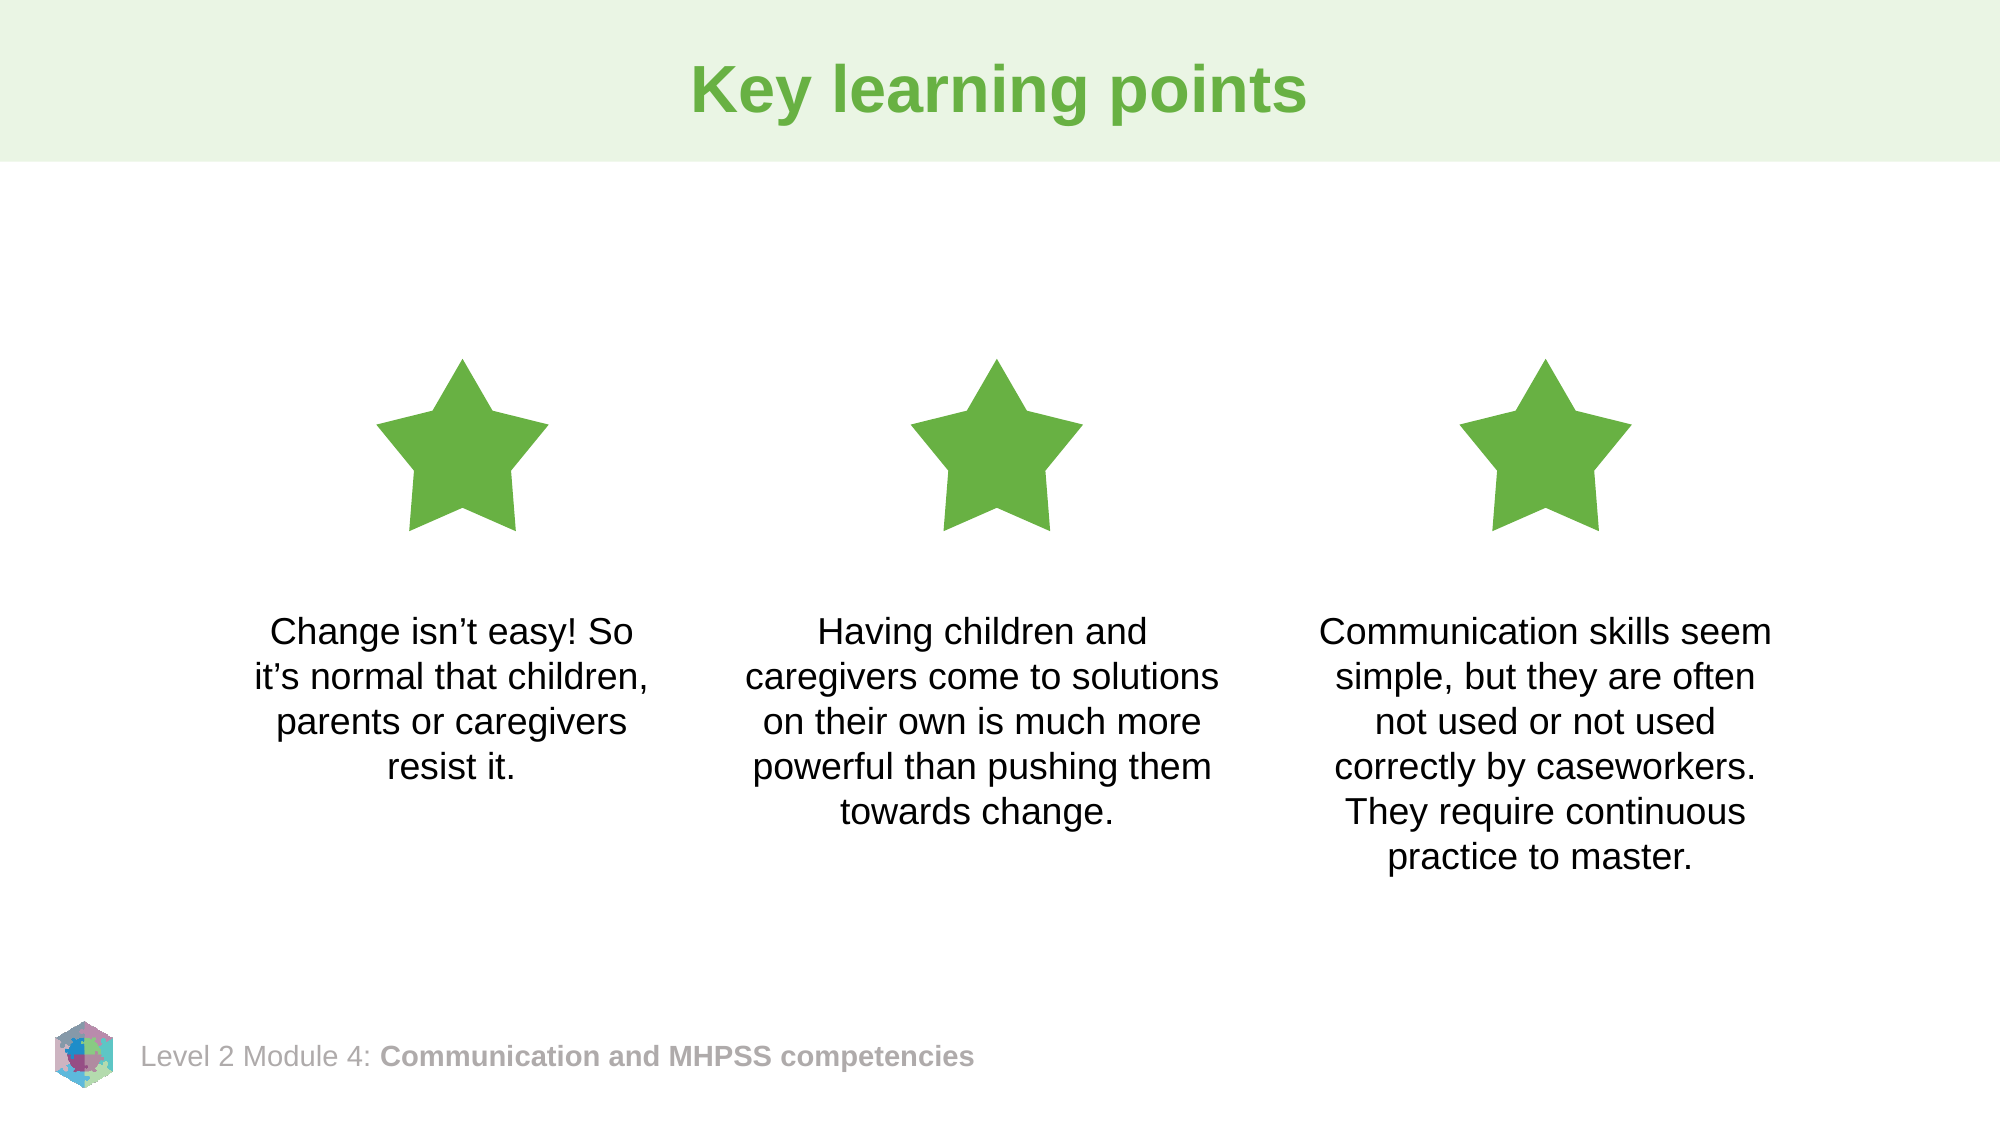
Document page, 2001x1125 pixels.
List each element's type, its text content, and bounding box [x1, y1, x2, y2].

title Key learning points [137, 19, 1863, 163]
text_box [1459, 358, 1632, 532]
text_box [376, 358, 549, 532]
text_box Having children and caregivers come to solutions on their own is much more powerful than pushing them towards change. [714, 599, 1251, 840]
picture [55, 1021, 113, 1088]
text_box Communication skills seem simple, but they are often not used or not used correctly by caseworkers. They require continuous practice to master. [1300, 599, 1791, 885]
text_box Change isn’t easy! So it’s normal that children, parents or caregivers resist it. [239, 599, 665, 795]
text_box [910, 358, 1084, 532]
